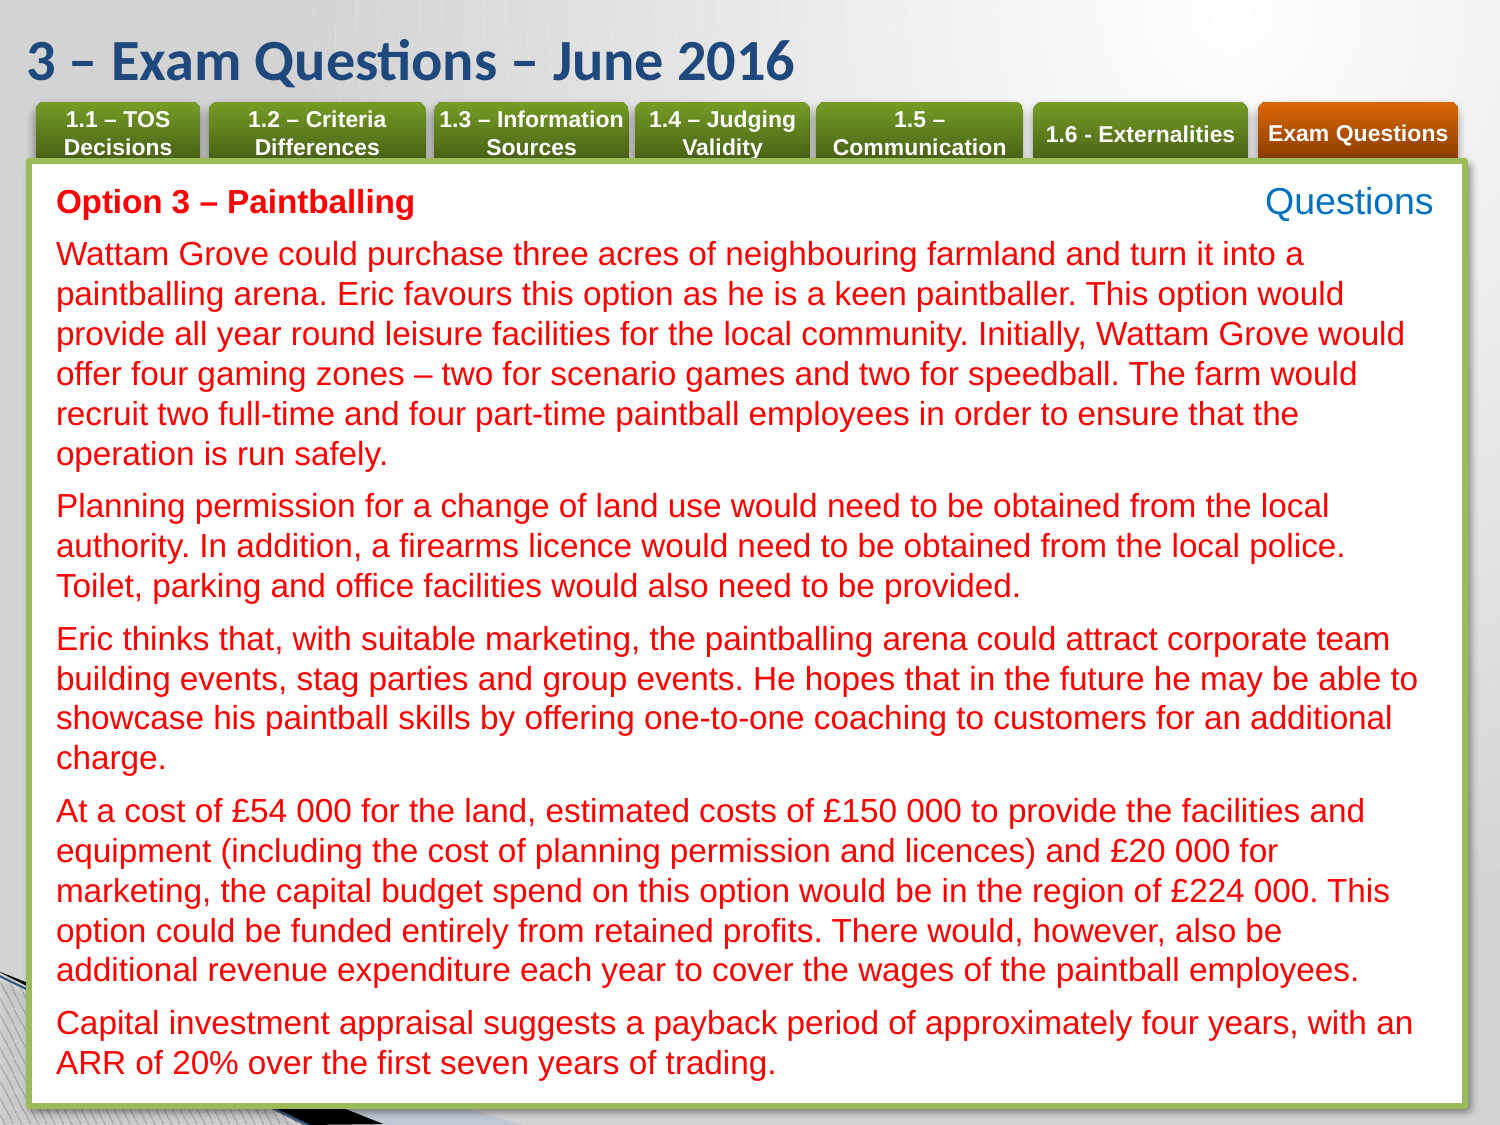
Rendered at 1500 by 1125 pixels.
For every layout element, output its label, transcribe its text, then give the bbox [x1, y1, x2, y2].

text_box Questions [1250, 169, 1449, 230]
picture [281, 1114, 303, 1125]
text_box Option 3 – Paintballing Wattam Grove could purchase three acres of neighbouring farmland and turn it into a paintballing arena. Eric favours this option as he is a keen paintballer. This option would provide all year round leisure facilities for the local community. Initially, Wattam Grove would offer four gaming zones – two for scenario games and two for speedball. The farm would recruit two full-time and four part-time paintball employees in order to ensure that the operation is run safely. Planning permission for a change of land use would need to be obtained from the local authority. In addition, a firearms licence would need to be obtained from the local police. Toilet, parking and office facilities would also need to be provided. Eric thinks that, with suitable marketing, the paintballing arena could attract corporate team building events, stag parties and group events. He hopes that in the future he may be able to showcase his paintball skills by offering one-to-one coaching to customers for an additional charge. At a cost of £54 000 for the land, estimated costs of £150 000 to provide the facilities and equipment (including the cost of planning permission and licences) and £20 000 for marketing, the capital budget spend on this option would be in the region of £224 000. This option could be funded entirely from retained profits. There would, however, also be additional revenue expenditure each year to cover the wages of the paintball employees. Capital investment appraisal suggests a payback period of approximately four years, with an ARR of 20% over the first seven years of trading. [41, 172, 1447, 1089]
title 3 – Exam Questions – June 2016 [11, 11, 1465, 102]
